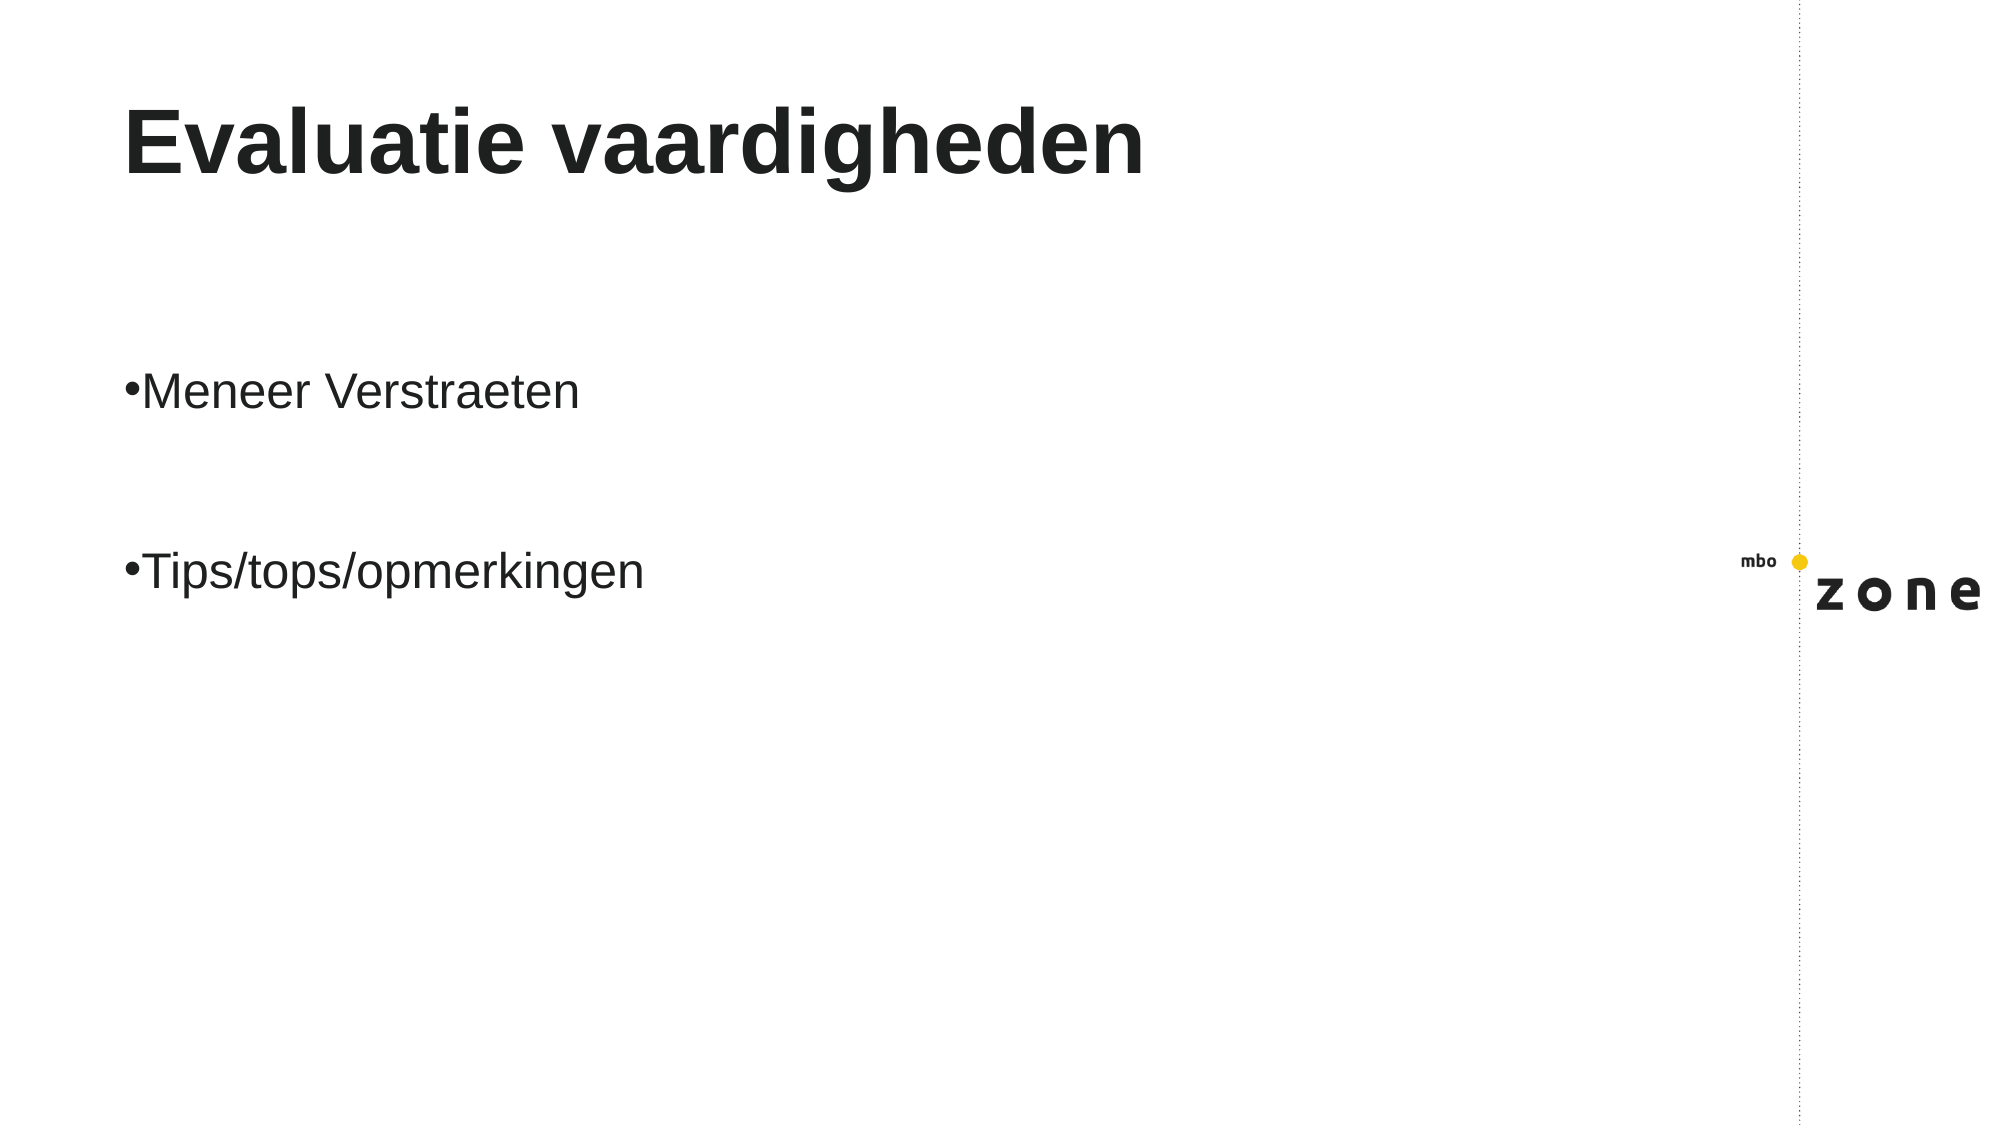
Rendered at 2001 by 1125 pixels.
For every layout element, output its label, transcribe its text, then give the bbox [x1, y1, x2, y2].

title Evaluatie vaardigheden [124, 94, 1607, 272]
picture [1596, 0, 2001, 1125]
list Meneer Verstraeten Tips/tops/opmerkingen [124, 298, 1394, 1012]
